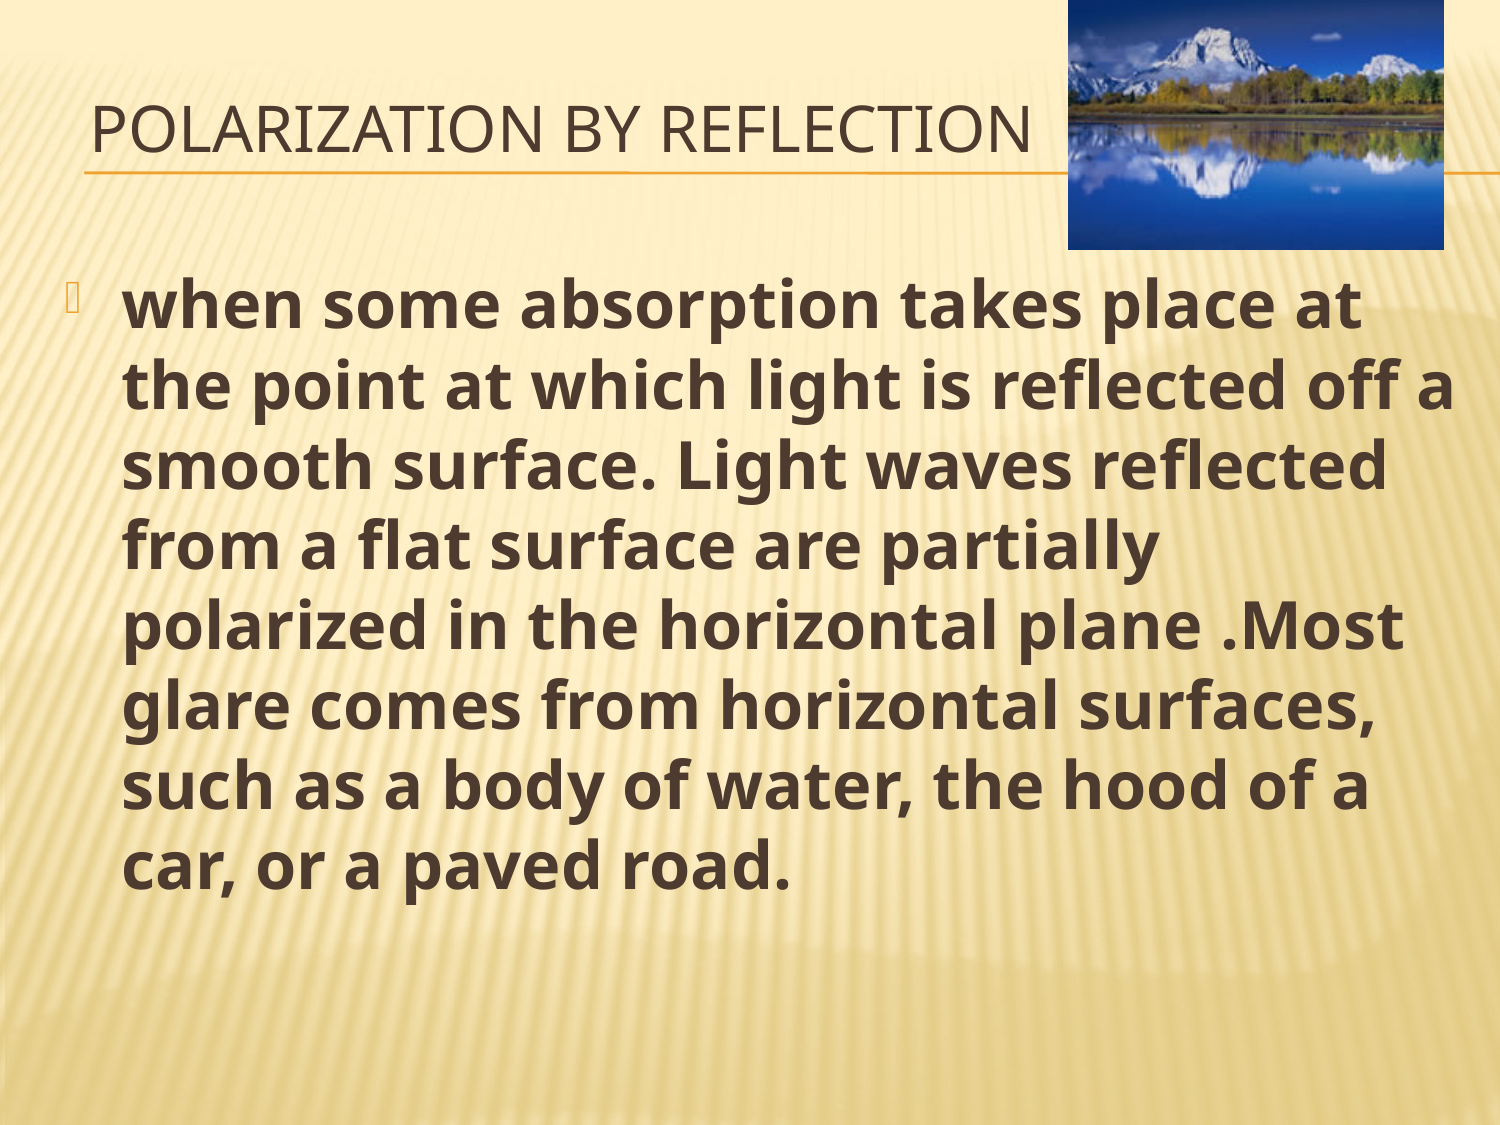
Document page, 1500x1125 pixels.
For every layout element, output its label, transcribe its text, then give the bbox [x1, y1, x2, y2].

list when some absorption takes place at the point at which light is reflected off a smooth surface. Light waves reflected from a flat surface are partially polarized in the horizontal plane .Most glare comes from horizontal surfaces, such as a body of water, the hood of a car, or a paved road. [50, 254, 1475, 998]
picture [1068, 0, 1445, 251]
title Polarization by Reflection [75, 45, 1058, 209]
